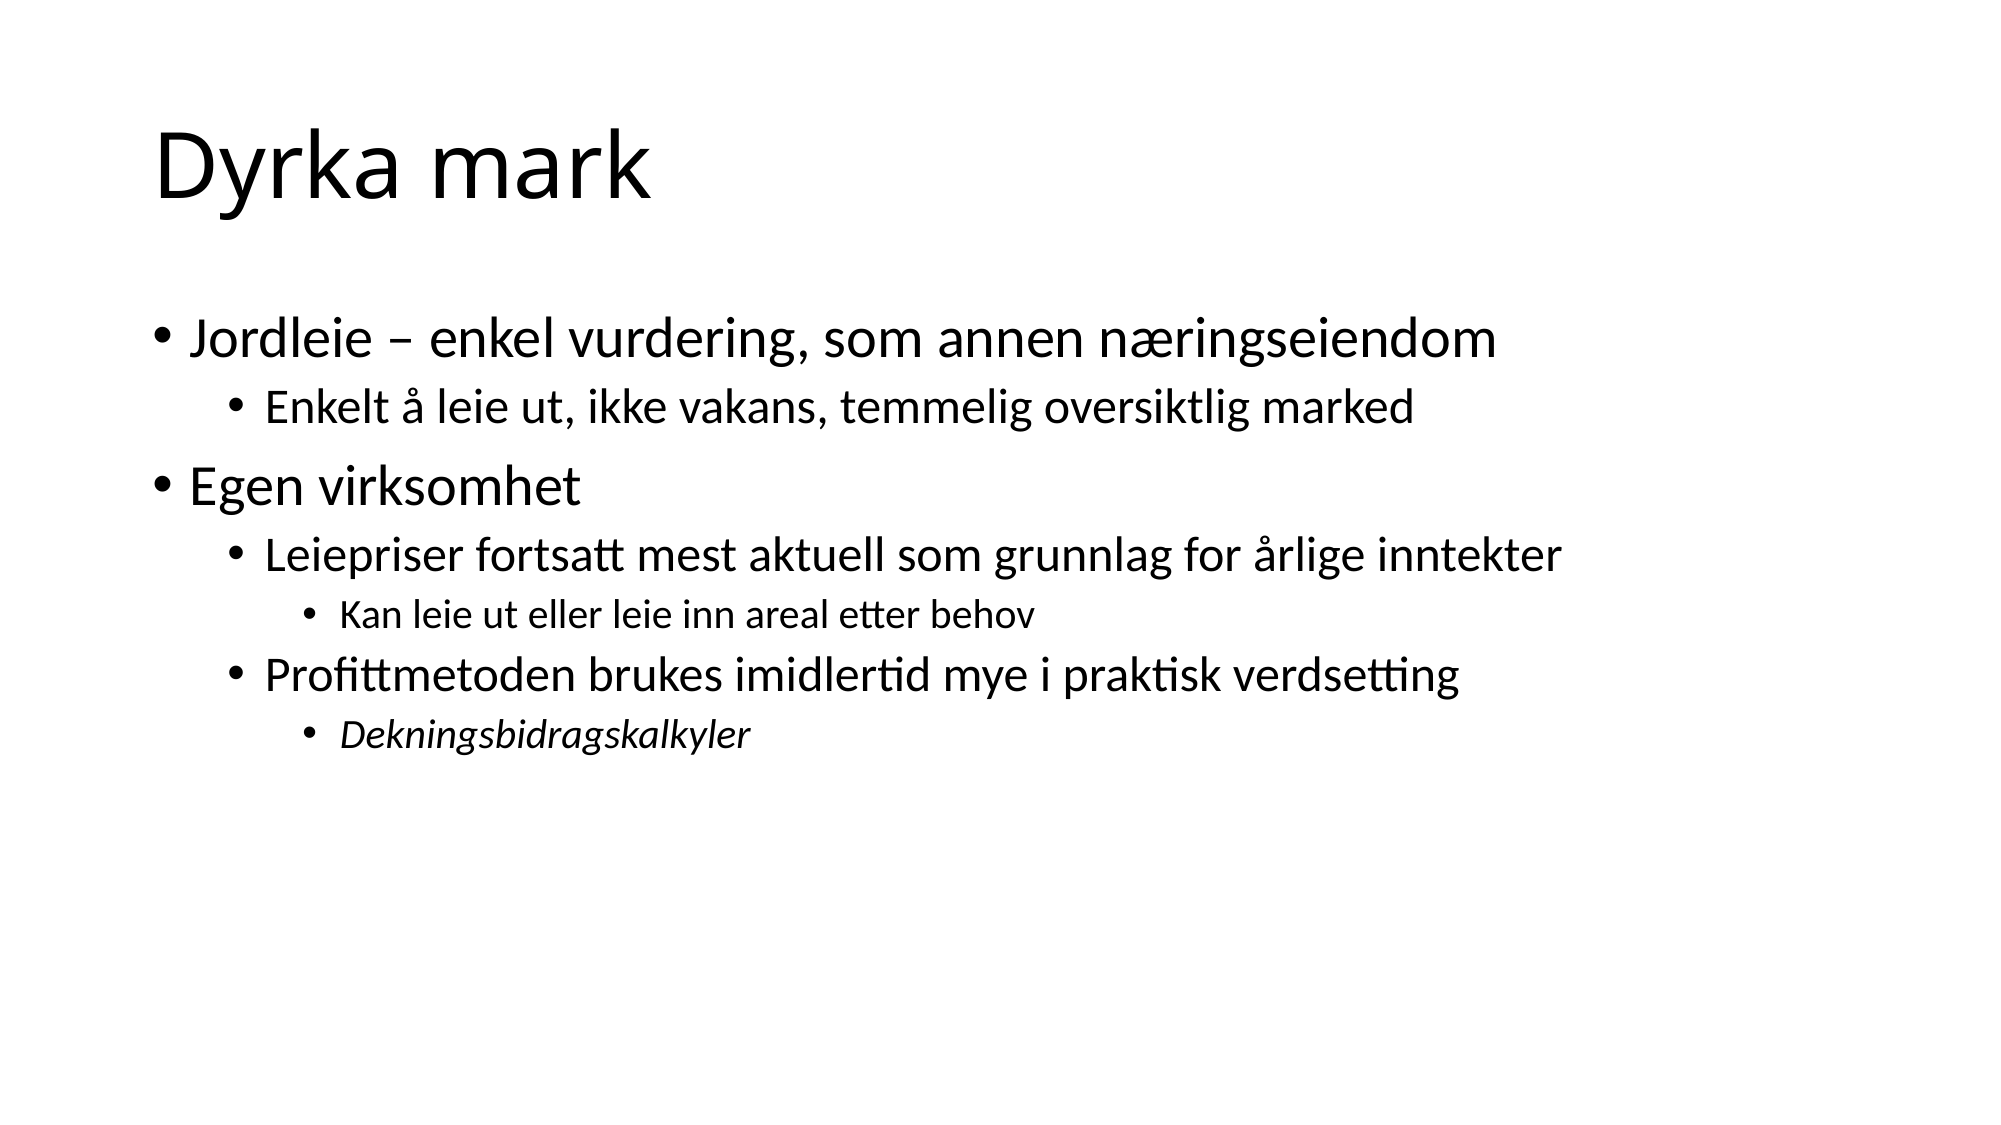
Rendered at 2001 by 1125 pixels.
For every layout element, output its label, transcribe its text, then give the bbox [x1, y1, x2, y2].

list Jordleie – enkel vurdering, som annen næringseiendom Enkelt å leie ut, ikke vakans, temmelig oversiktlig marked Egen virksomhet Leiepriser fortsatt mest aktuell som grunnlag for årlige inntekter Kan leie ut eller leie inn areal etter behov Profittmetoden brukes imidlertid mye i praktisk verdsetting Dekningsbidragskalkyler [137, 299, 1863, 1014]
title Dyrka mark [137, 59, 1863, 278]
